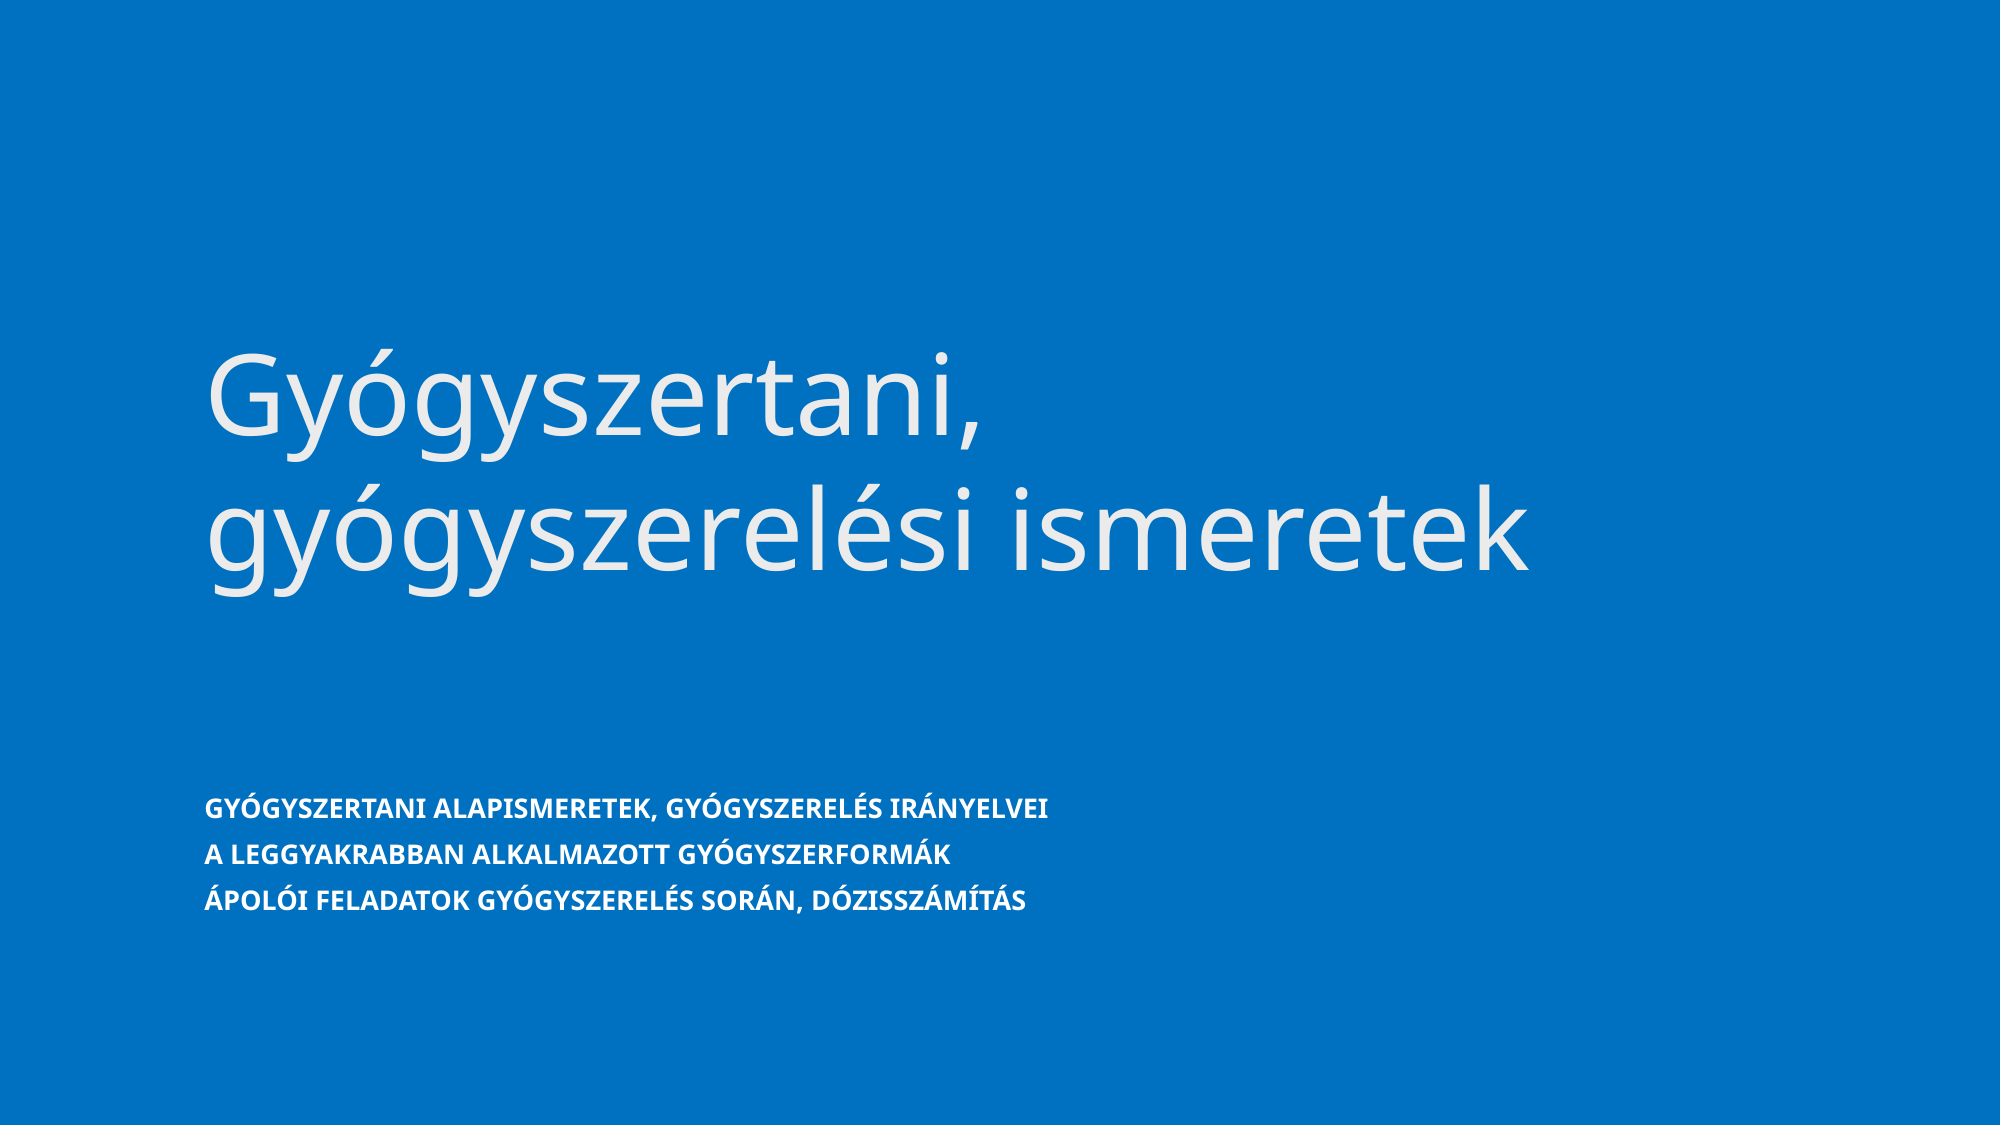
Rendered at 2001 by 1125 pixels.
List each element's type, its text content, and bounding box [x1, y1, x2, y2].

subtitle Gyógyszertani alapismeretek, gyógyszerelés irányelvei A leggyakrabban alkalmazott gyógyszerformák Ápolói feladatok gyógyszerelés során, dózisszámítás [189, 783, 1638, 925]
title Gyógyszertani, gyógyszerelési ismeretek [189, 54, 1638, 601]
